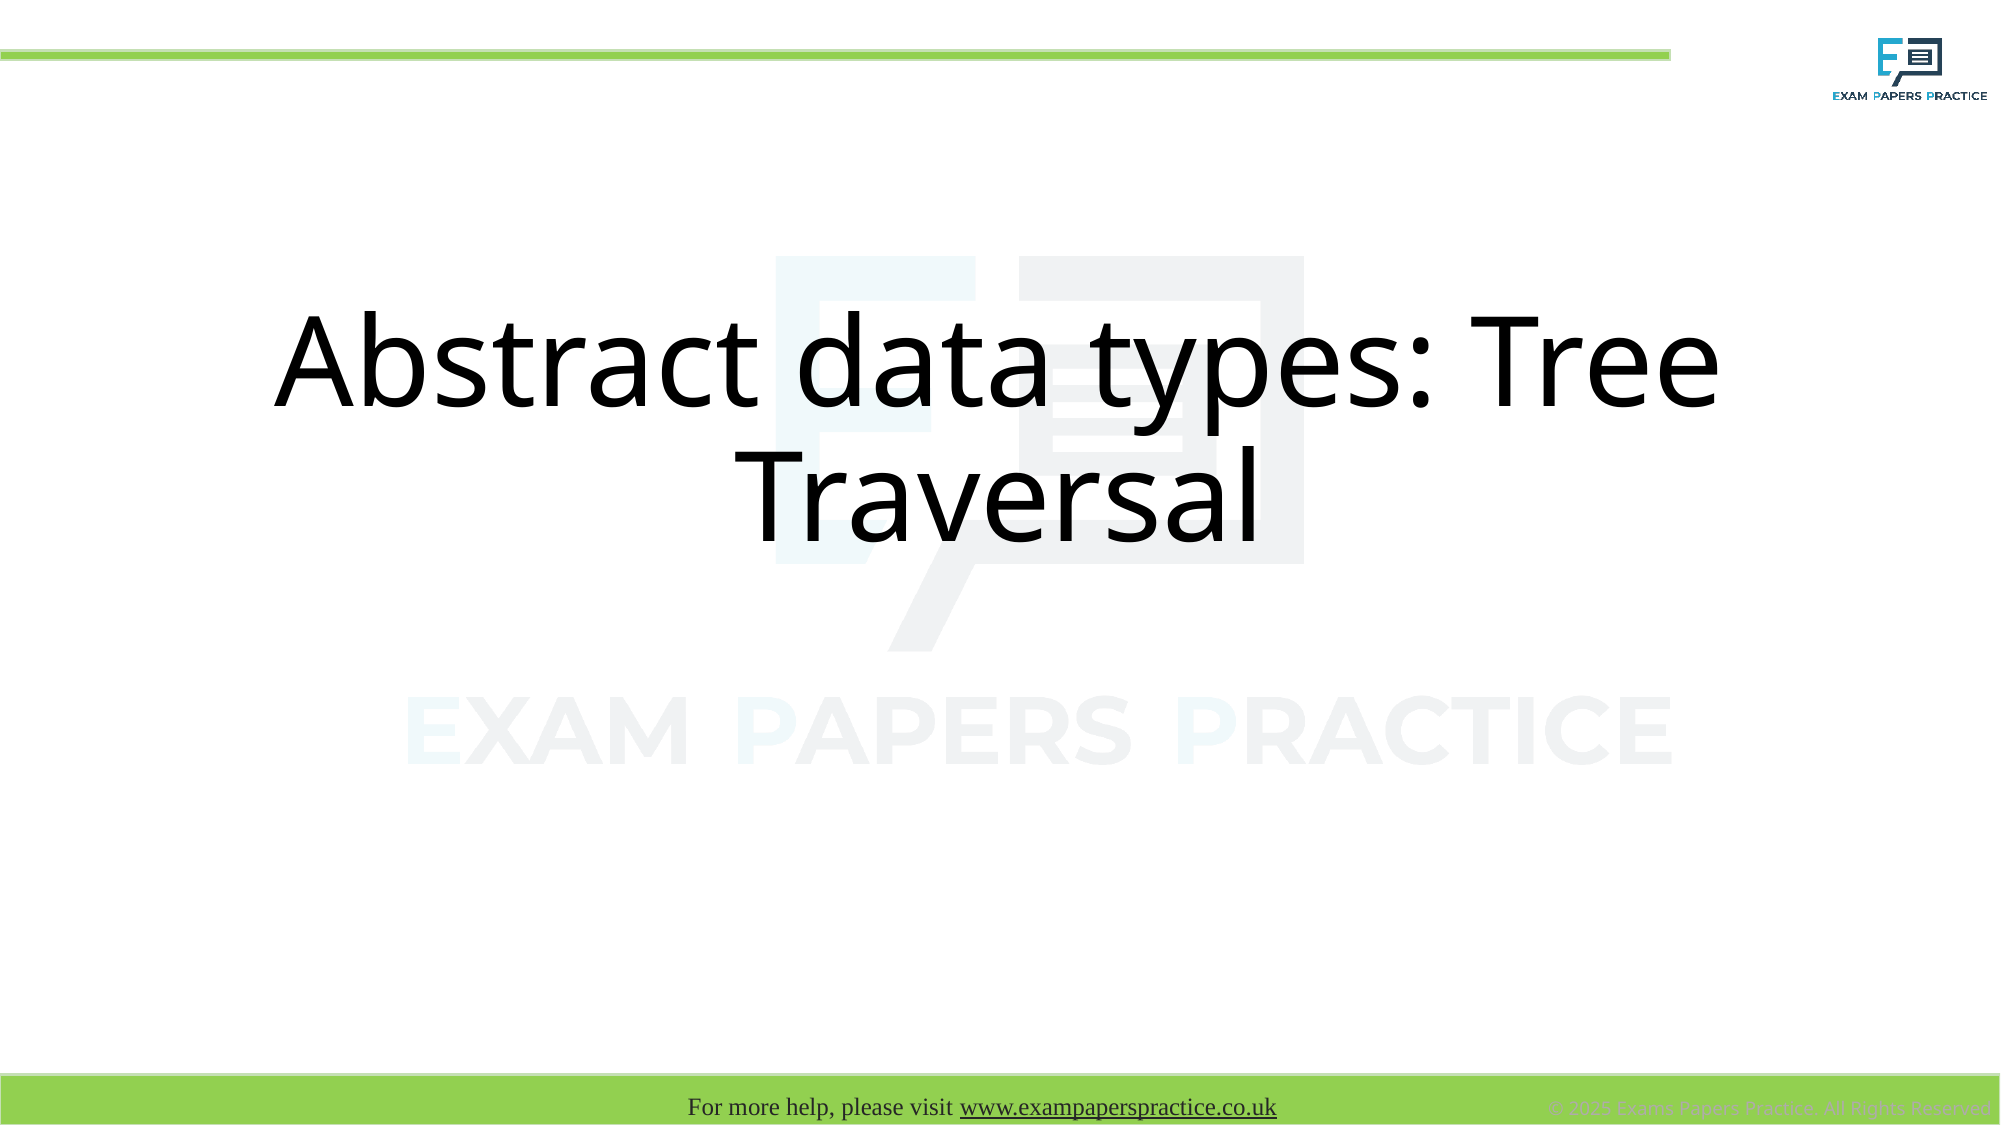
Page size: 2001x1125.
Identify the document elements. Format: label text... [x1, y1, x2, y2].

title Abstract data types: Tree Traversal [249, 184, 1750, 576]
